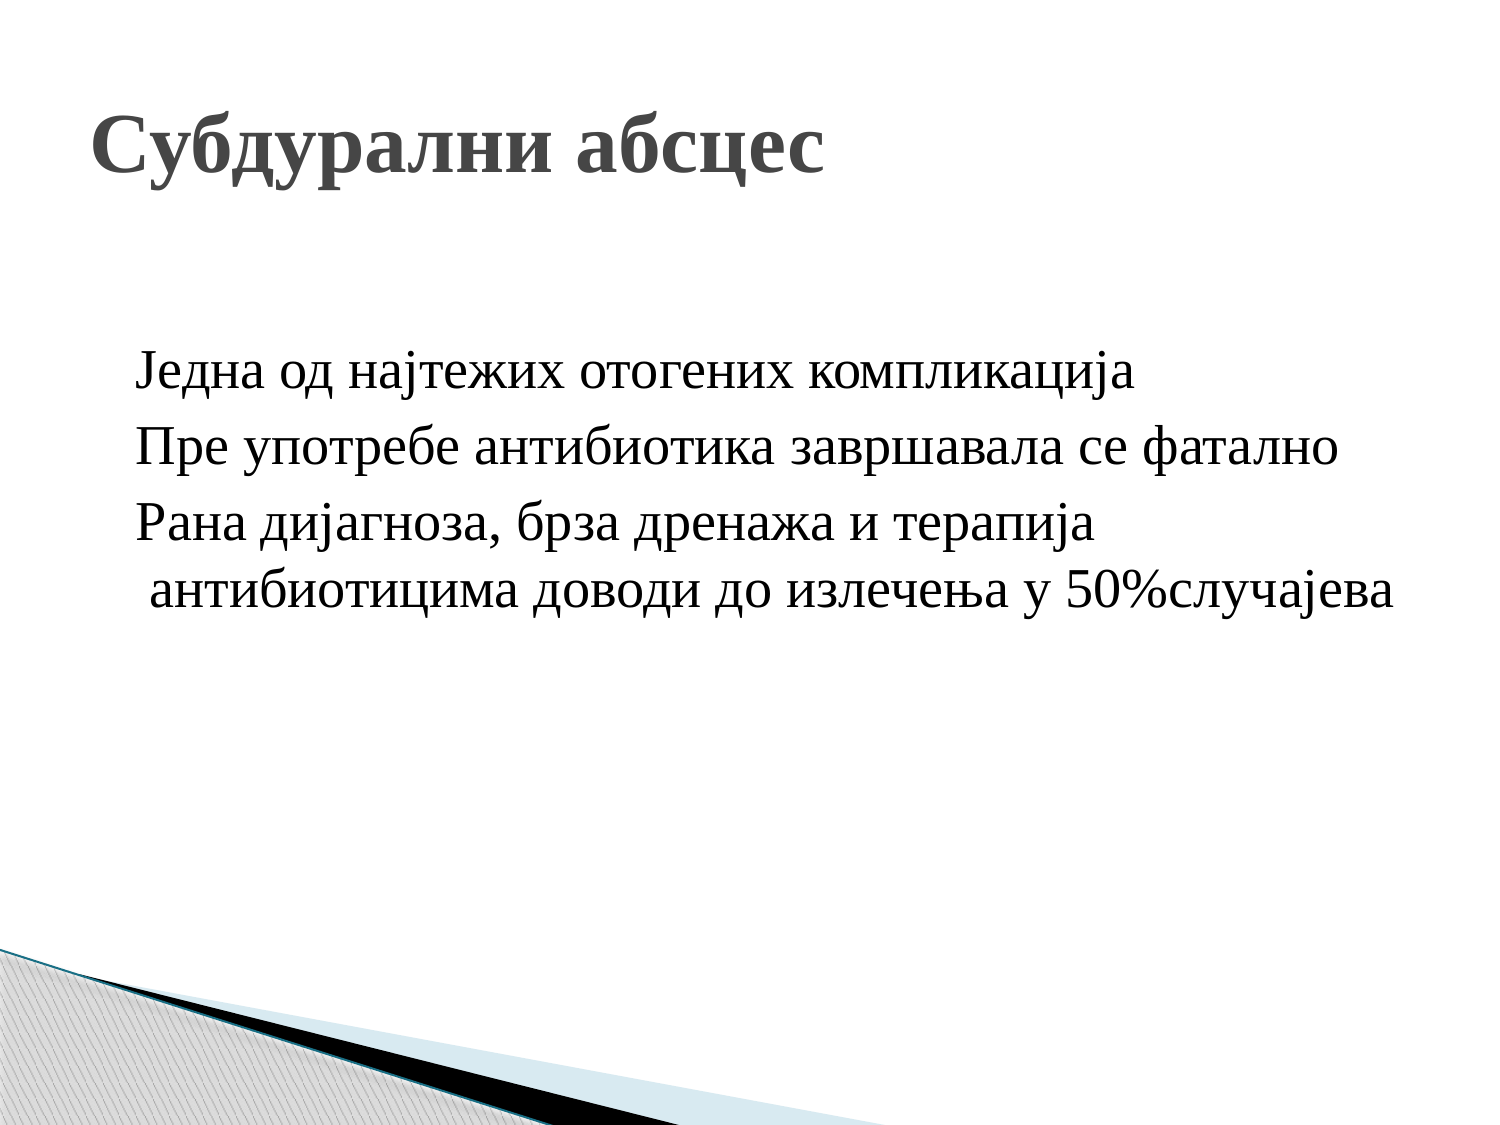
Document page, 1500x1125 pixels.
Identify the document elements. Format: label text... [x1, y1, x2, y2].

list Једна од најтежих отогених компликација Пре употребе антибиотика завршавала се фатално Рана дијагноза, брза дренажа и терапија антибиотицима доводи до излечења у 50%случајева [75, 324, 1425, 986]
title Субдурални абсцес [75, 45, 1425, 233]
